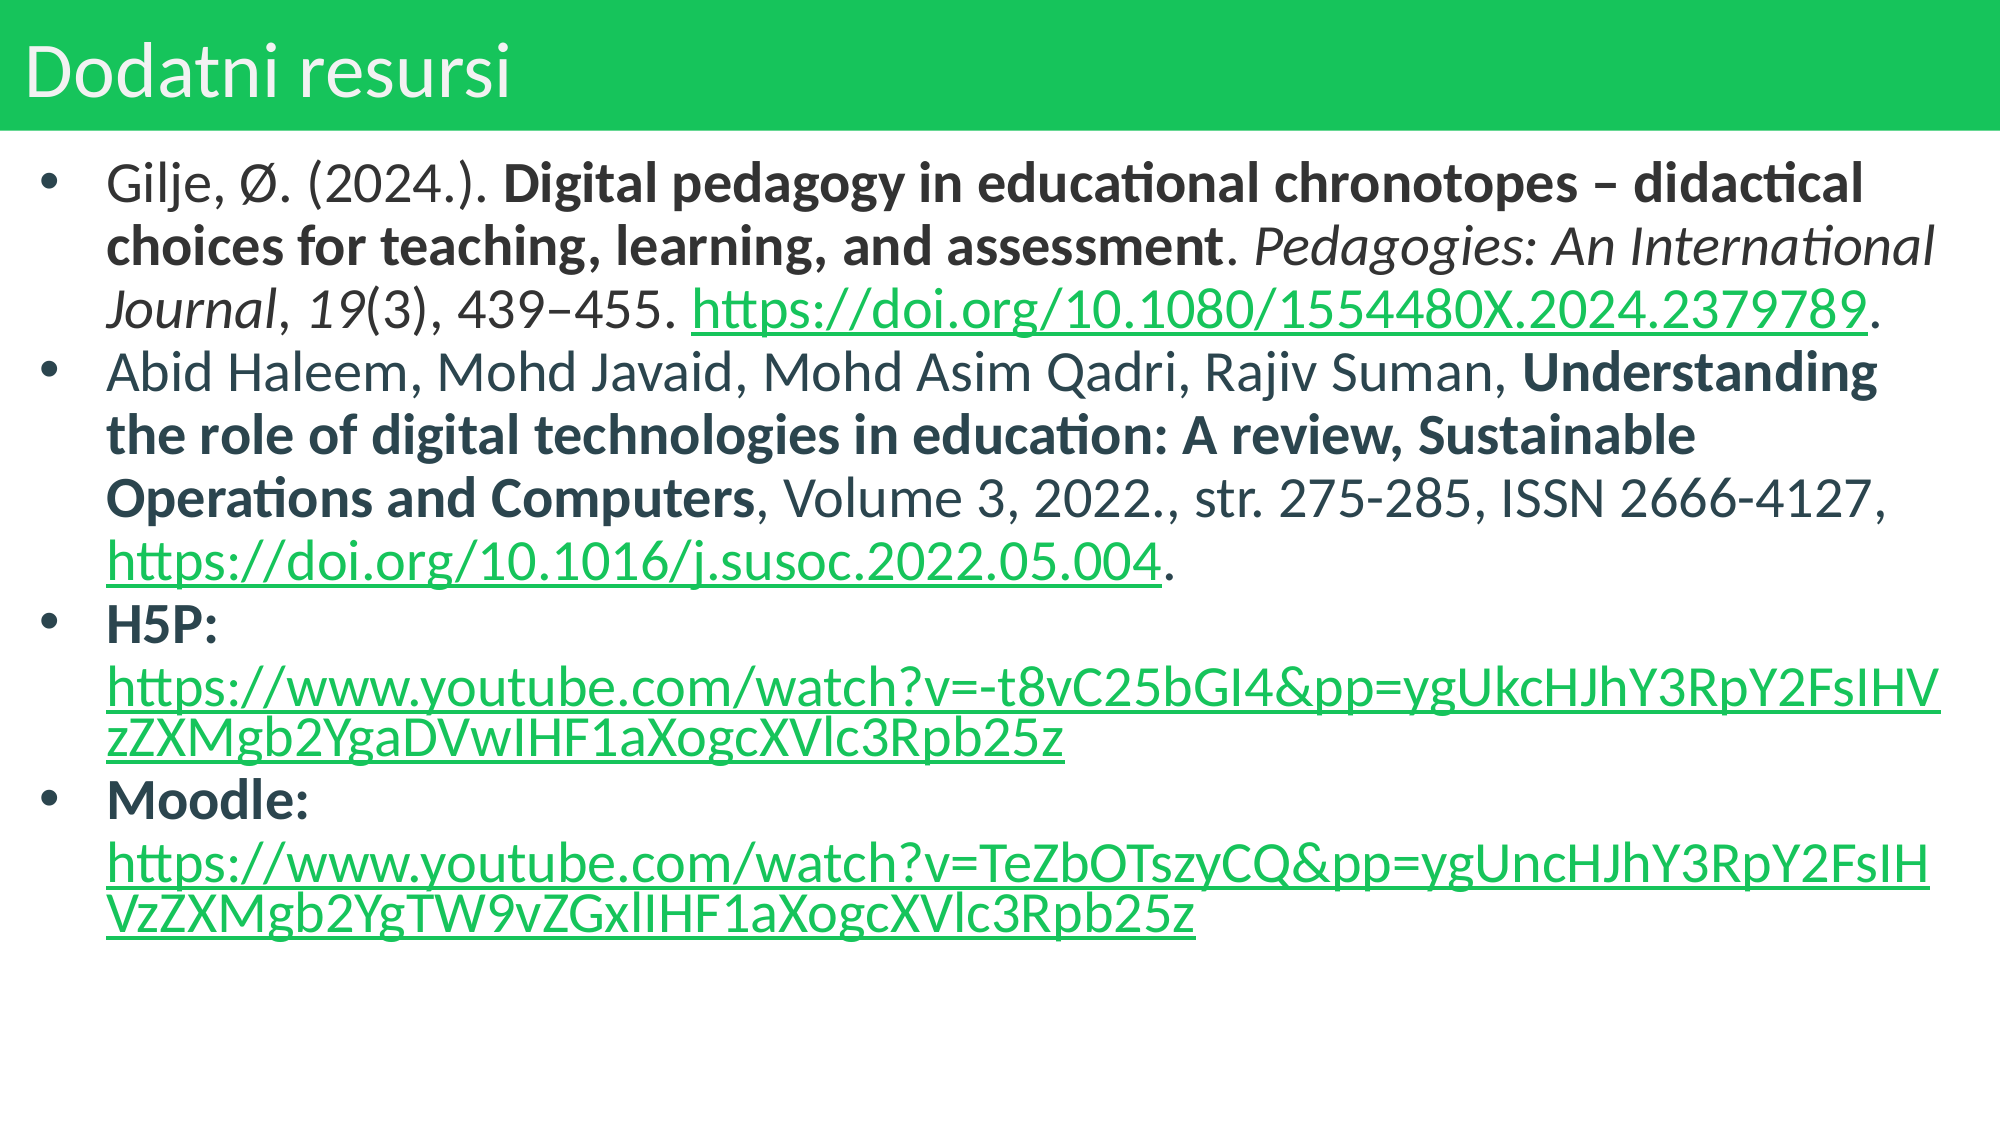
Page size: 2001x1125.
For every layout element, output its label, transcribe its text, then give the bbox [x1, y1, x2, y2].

list Gilje, Ø. (2024.). Digital pedagogy in educational chronotopes – didactical choices for teaching, learning, and assessment. Pedagogies: An International Journal, 19(3), 439–455. https://doi.org/10.1080/1554480X.2024.2379789. Abid Haleem, Mohd Javaid, Mohd Asim Qadri, Rajiv Suman, Understanding the role of digital technologies in education: A review, Sustainable Operations and Computers, Volume 3, 2022., str. 275-285, ISSN 2666-4127, https://doi.org/10.1016/j.susoc.2022.05.004. H5P: https://www.youtube.com/watch?v=-t8vC25bGI4&pp=ygUkcHJhY3RpY2FsIHVzZXMgb2YgaDVwIHF1aXogcXVlc3Rpb25z Moodle: https://www.youtube.com/watch?v=TeZbOTszyCQ&pp=ygUncHJhY3RpY2FsIHVzZXMgb2YgTW9vZGxlIHF1aXogcXVlc3Rpb25z [16, 144, 1976, 1108]
title Dodatni resursi [16, 13, 1976, 131]
